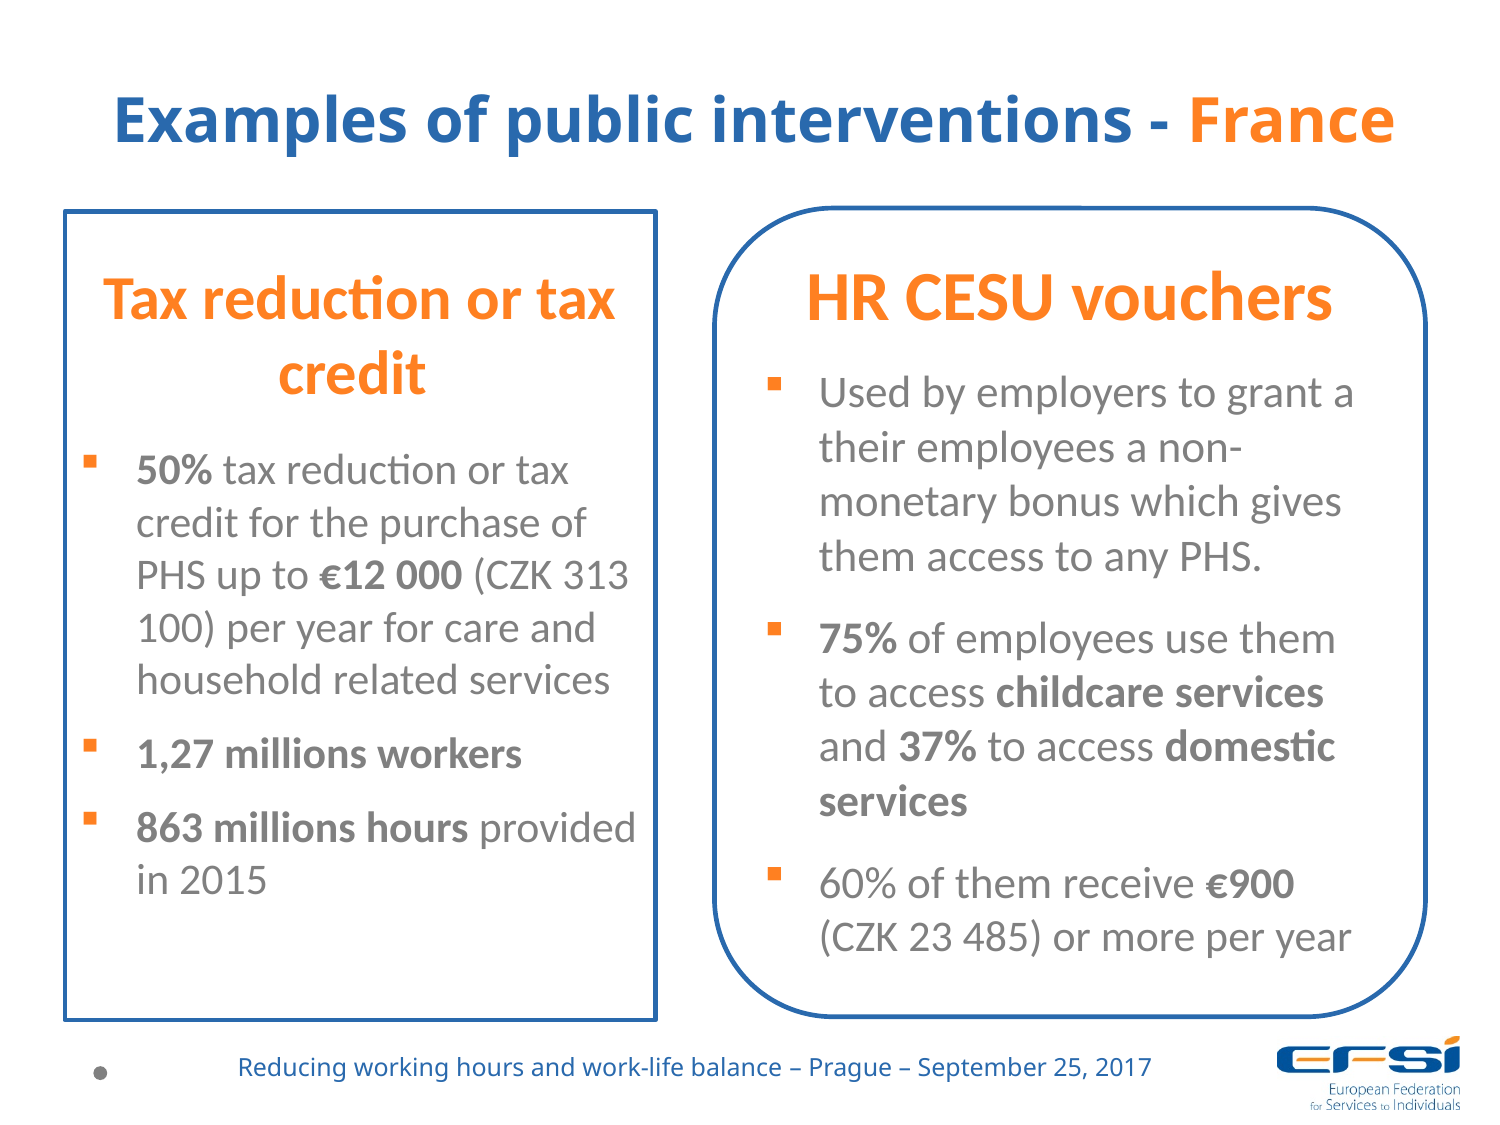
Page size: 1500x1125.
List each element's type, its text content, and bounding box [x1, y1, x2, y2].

title Examples of public interventions - France [64, 0, 1415, 173]
text_box HR CESU vouchers Used by employers to grant a their employees a non-monetary bonus which gives them access to any PHS. 75% of employees use them to access childcare services and 37% to access domestic services 60% of them receive €900 (CZK 23 485) or more per year [712, 205, 1428, 1020]
text_box Reducing working hours and work-life balance – Prague – September 25, 2017 [64, 1036, 1275, 1097]
list Tax reduction or tax credit 50% tax reduction or tax credit for the purchase of PHS up to €12 000 (CZK 313 100) per year for care and household related services 1,27 millions workers 863 millions hours provided in 2015 [63, 209, 658, 1022]
picture [1277, 1036, 1460, 1111]
